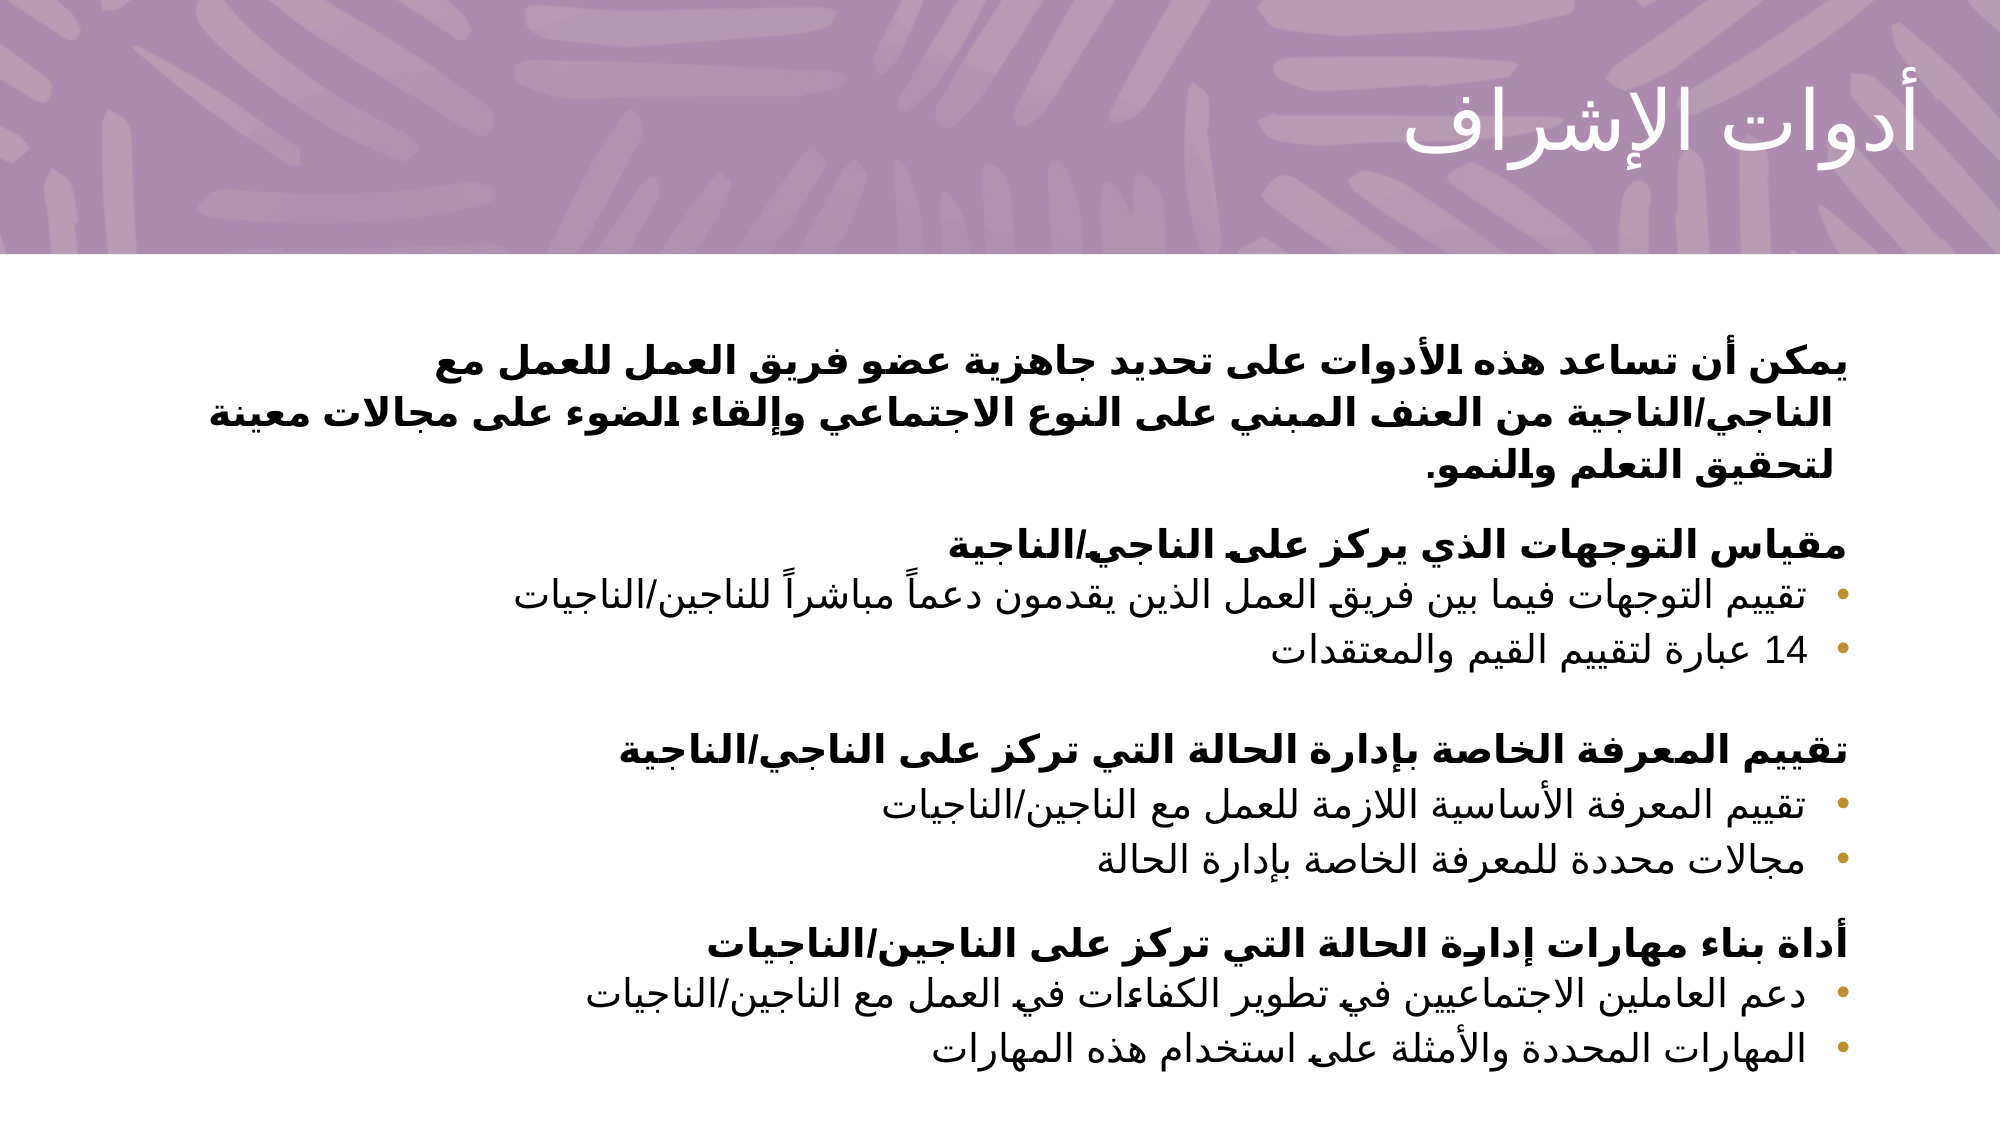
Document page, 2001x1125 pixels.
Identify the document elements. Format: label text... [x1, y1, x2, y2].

title أدوات الإشراف [61, 33, 1938, 220]
list يمكن أن تساعد هذه الأدوات على تحديد جاهزية عضو فريق العمل للعمل مع الناجي/الناجية من العنف المبني على النوع الاجتماعي وإلقاء الضوء على مجالات معينة لتحقيق التعلم والنمو. مقياس التوجهات الذي يركز على الناجي/الناجية تقييم التوجهات فيما بين فريق العمل الذين يقدمون دعماً مباشراً للناجين/الناجيات 14 عبارة لتقييم القيم والمعتقدات تقييم المعرفة الخاصة بإدارة الحالة التي تركز على الناجي/الناجية تقييم المعرفة الأساسية اللازمة للعمل مع الناجين/الناجيات مجالات محددة للمعرفة الخاصة بإدارة الحالة أداة بناء مهارات إدارة الحالة التي تركز على الناجين/الناجيات دعم العاملين الاجتماعيين في تطوير الكفاءات في العمل مع الناجين/الناجيات المهارات المحددة والأمثلة على استخدام هذه المهارات [180, 322, 1858, 1080]
picture [0, 0, 2000, 1125]
